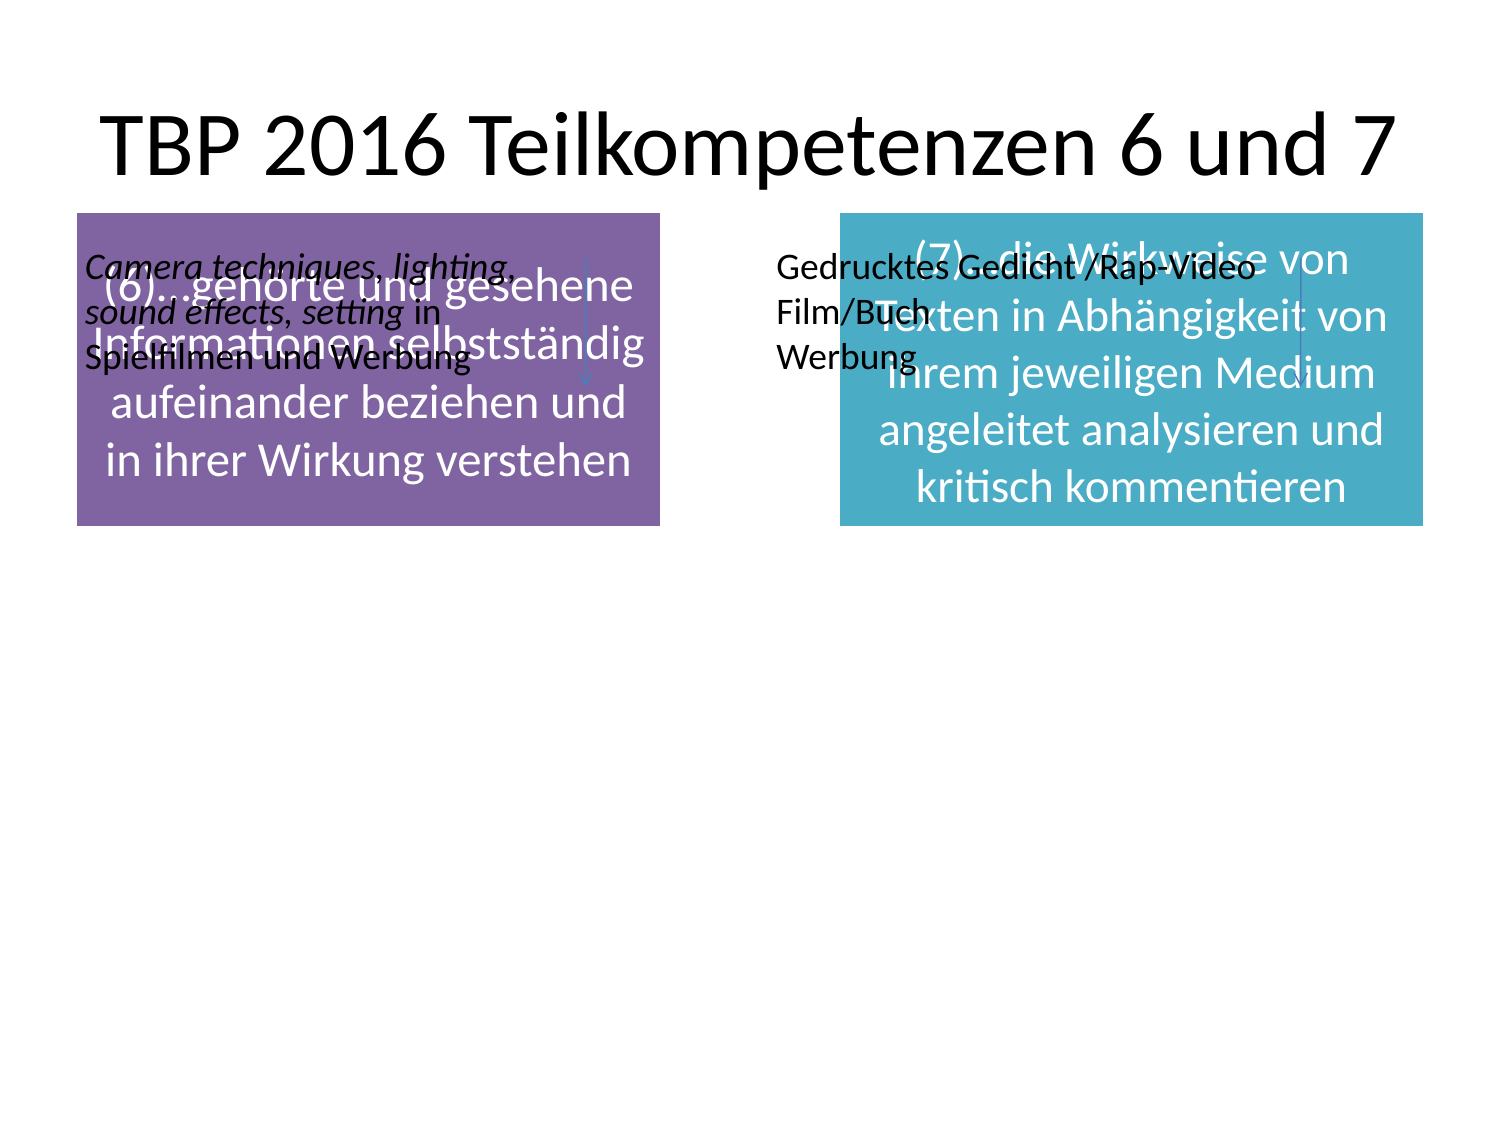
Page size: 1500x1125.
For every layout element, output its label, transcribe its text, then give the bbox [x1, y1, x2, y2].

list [74, 210, 1426, 1006]
title TBP 2016 Teilkompetenzen 6 und 7 [75, 45, 1425, 209]
